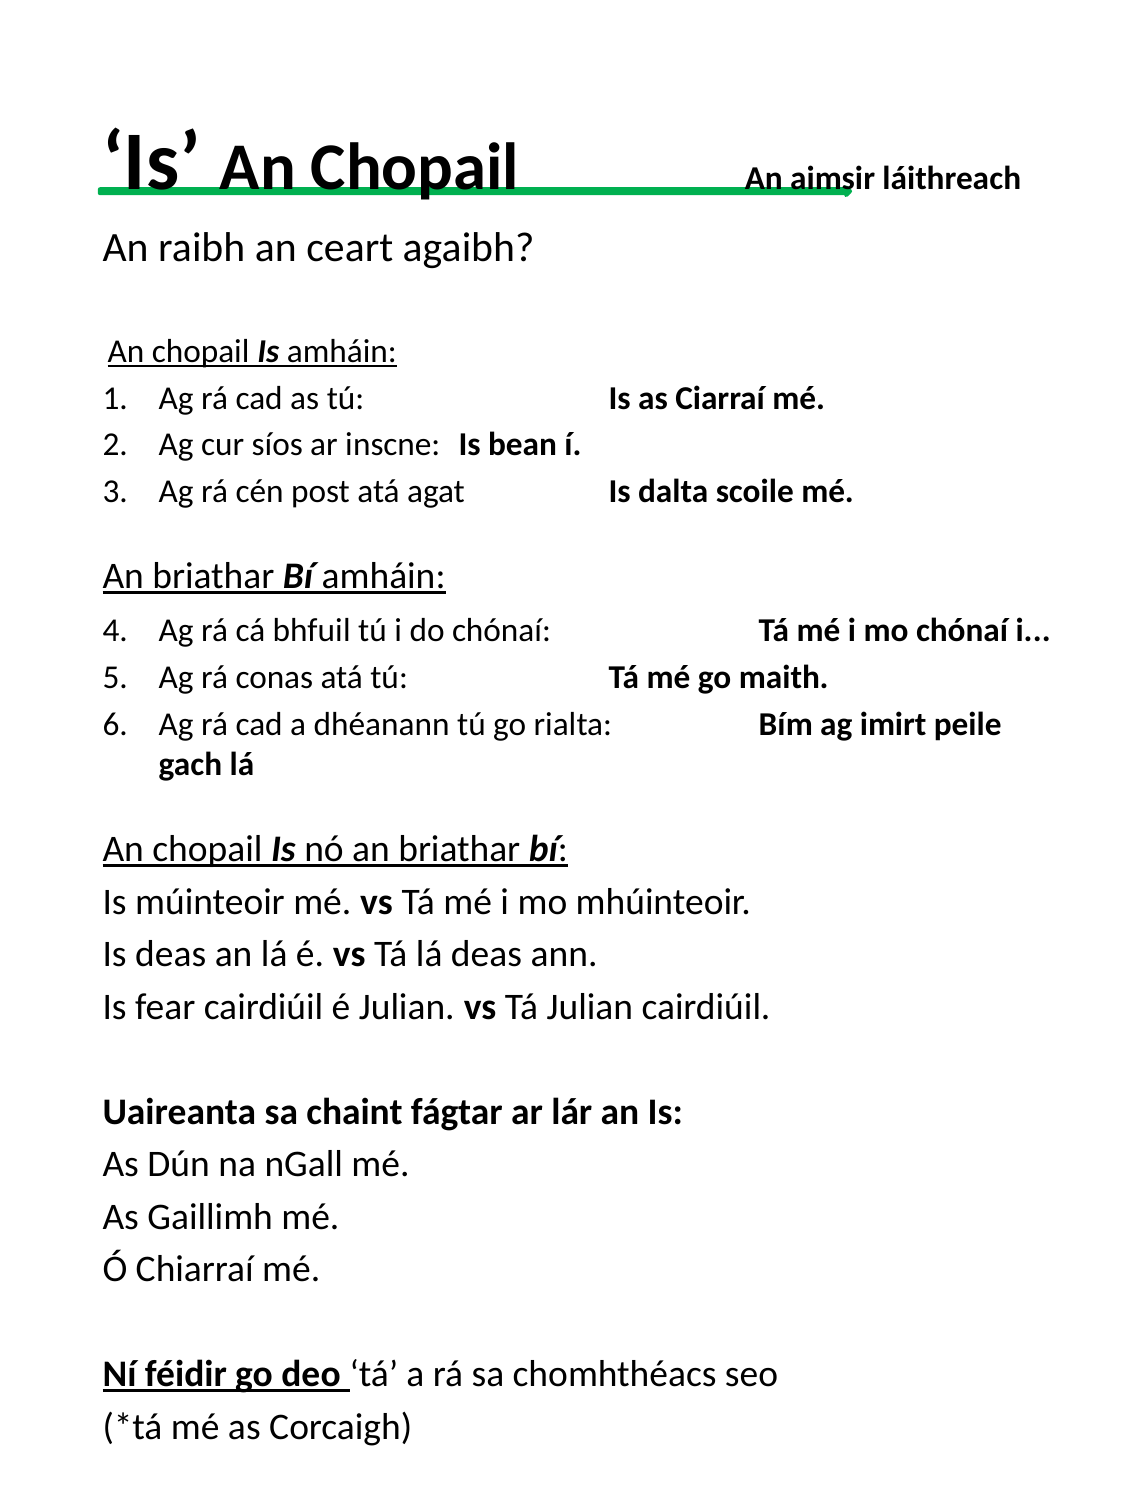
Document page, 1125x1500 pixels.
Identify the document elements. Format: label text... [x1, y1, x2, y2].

text_box ‘Is’ An Chopail An aimsir láithreach [87, 87, 1044, 225]
subtitle An raibh an ceart agaibh? An chopail Is amháin: Ag rá cad as tú: Is as Ciarraí mé. Ag cur síos ar inscne: Is bean í. Ag rá cén post atá agat Is dalta scoile mé. An briathar Bí amháin: Ag rá cá bhfuil tú i do chónaí: Tá mé i mo chónaí i... Ag rá conas atá tú: Tá mé go maith. Ag rá cad a dhéanann tú go rialta: Bím ag imirt peile gach lá An chopail Is nó an briathar bí: Is múinteoir mé. vs Tá mé i mo mhúinteoir. Is deas an lá é. vs Tá lá deas ann. Is fear cairdiúil é Julian. vs Tá Julian cairdiúil. Uaireanta sa chaint fágtar ar lár an Is: As Dún na nGall mé. As Gaillimh mé. Ó Chiarraí mé. Ní féidir go deo ‘tá’ a rá sa chomhthéacs seo (*tá mé as Corcaigh) [87, 212, 1075, 1438]
